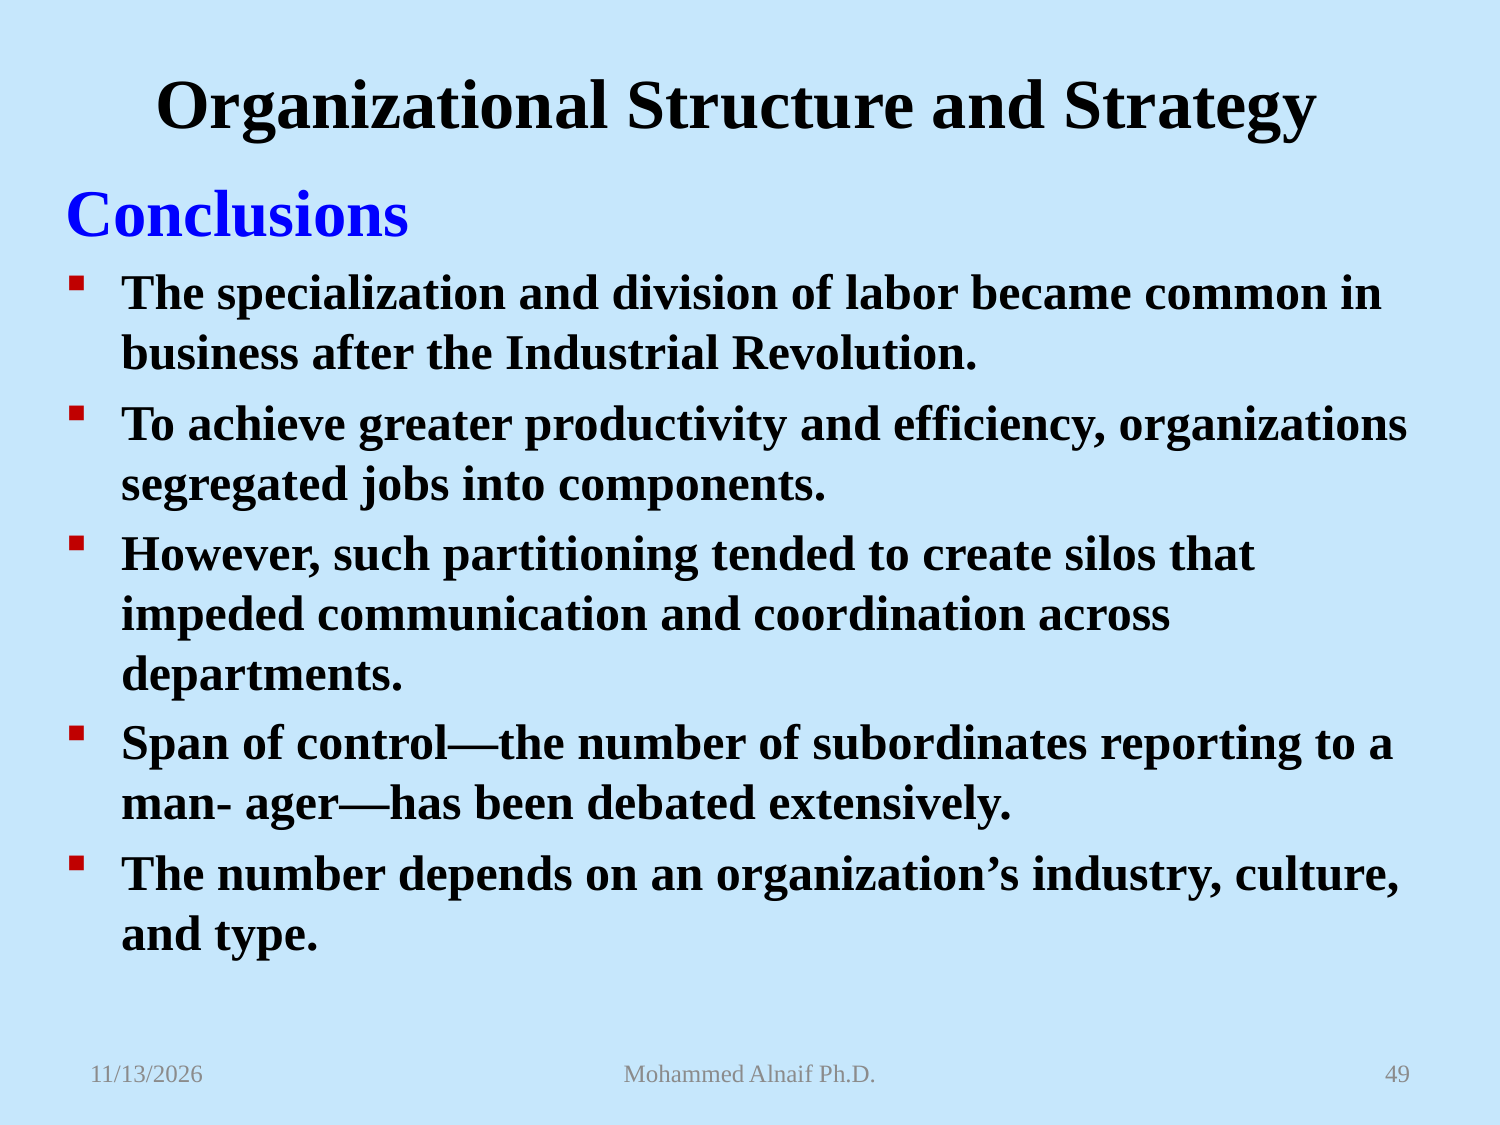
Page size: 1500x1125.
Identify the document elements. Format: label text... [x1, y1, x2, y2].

title Organizational Structure and Strategy [99, 50, 1375, 150]
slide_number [75, 1042, 425, 1103]
slide_number 49 [1074, 1042, 1425, 1103]
subtitle Conclusions The specialization and division of labor became common in business after the Industrial Revolution. To achieve greater productivity and efficiency, organizations segregated jobs into components. However, such partitioning tended to create silos that impeded communication and coordination across departments. Span of control—the number of subordinates reporting to a man- ager—has been debated extensively. The number depends on an organization’s industry, culture, and type. [50, 162, 1463, 1038]
footer Mohammed Alnaif Ph.D. [512, 1042, 988, 1103]
